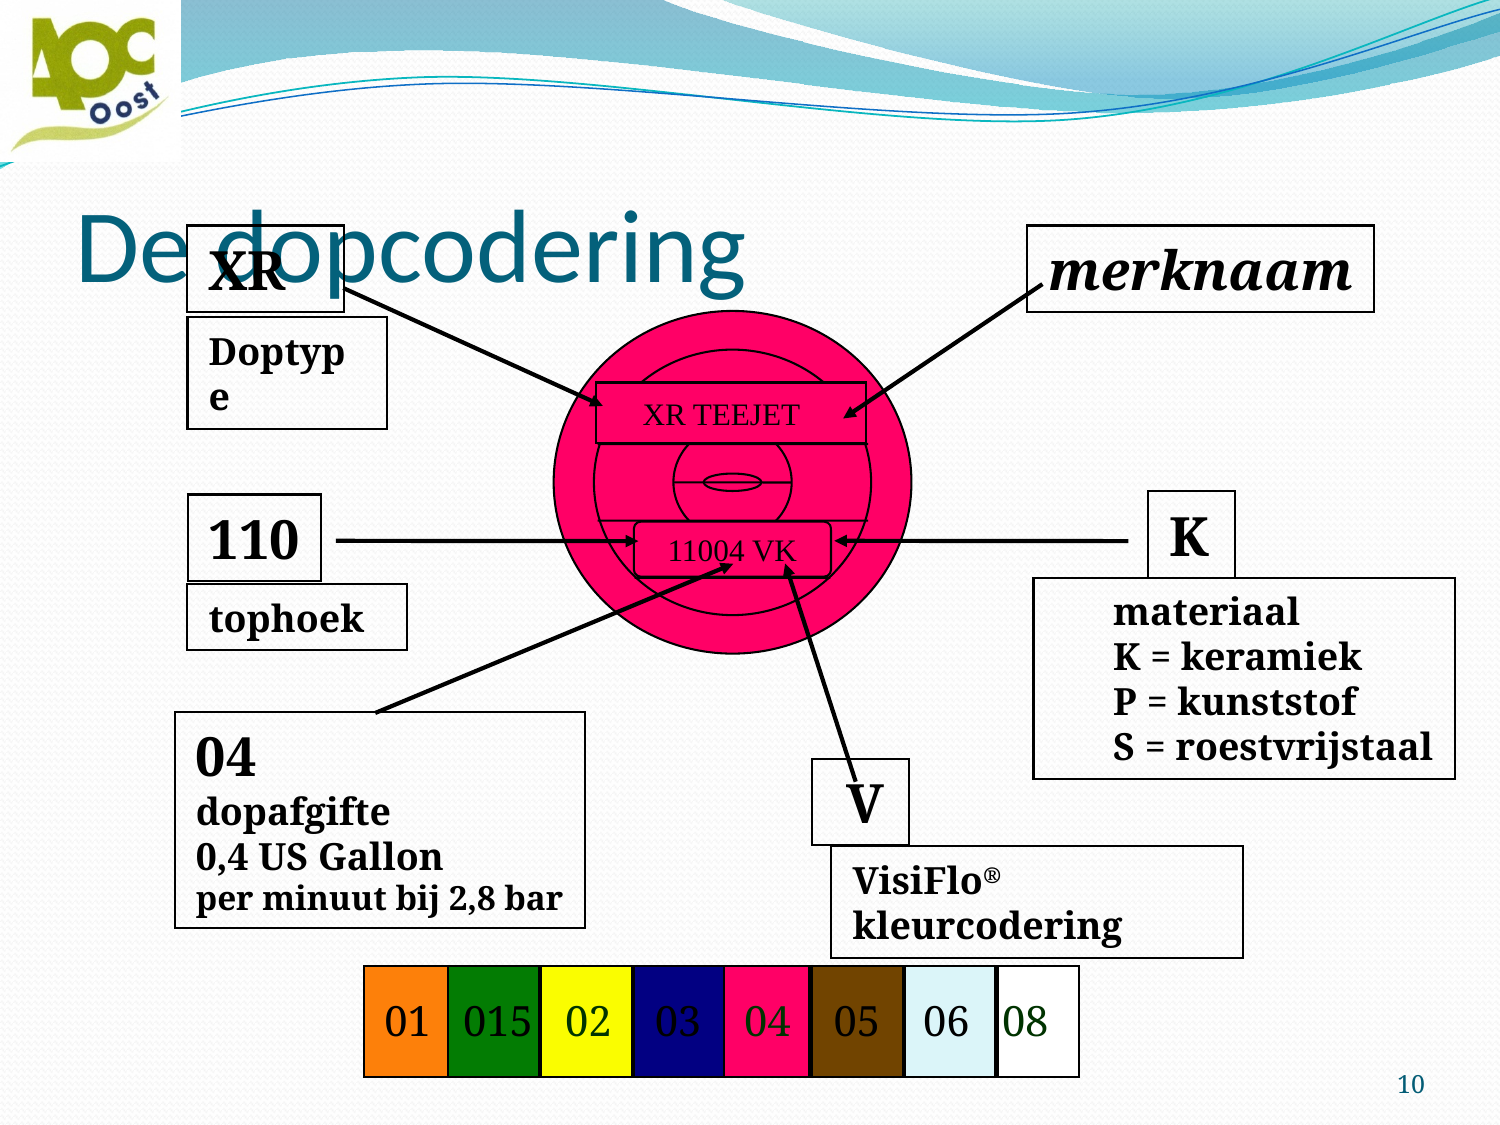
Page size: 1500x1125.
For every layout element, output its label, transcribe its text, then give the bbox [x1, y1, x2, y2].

text_box tophoek [187, 584, 408, 651]
text_box materiaal K = keramiek P = kunststof S = roestvrijstaal [1033, 577, 1456, 779]
text_box 110 [187, 494, 321, 581]
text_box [553, 310, 912, 654]
text_box 04 dopafgifte 0,4 US Gallon per minuut bij 2,8 bar [174, 711, 586, 929]
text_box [811, 758, 1244, 961]
slide_number 10 [1299, 1042, 1425, 1103]
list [0, 0, 181, 162]
title De dopcodering [75, 115, 1425, 303]
text_box merknaam [1026, 225, 1375, 312]
text_box K [1148, 491, 1235, 577]
text_box XR [186, 225, 344, 312]
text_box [361, 966, 1080, 1077]
text_box Doptype [187, 317, 388, 429]
